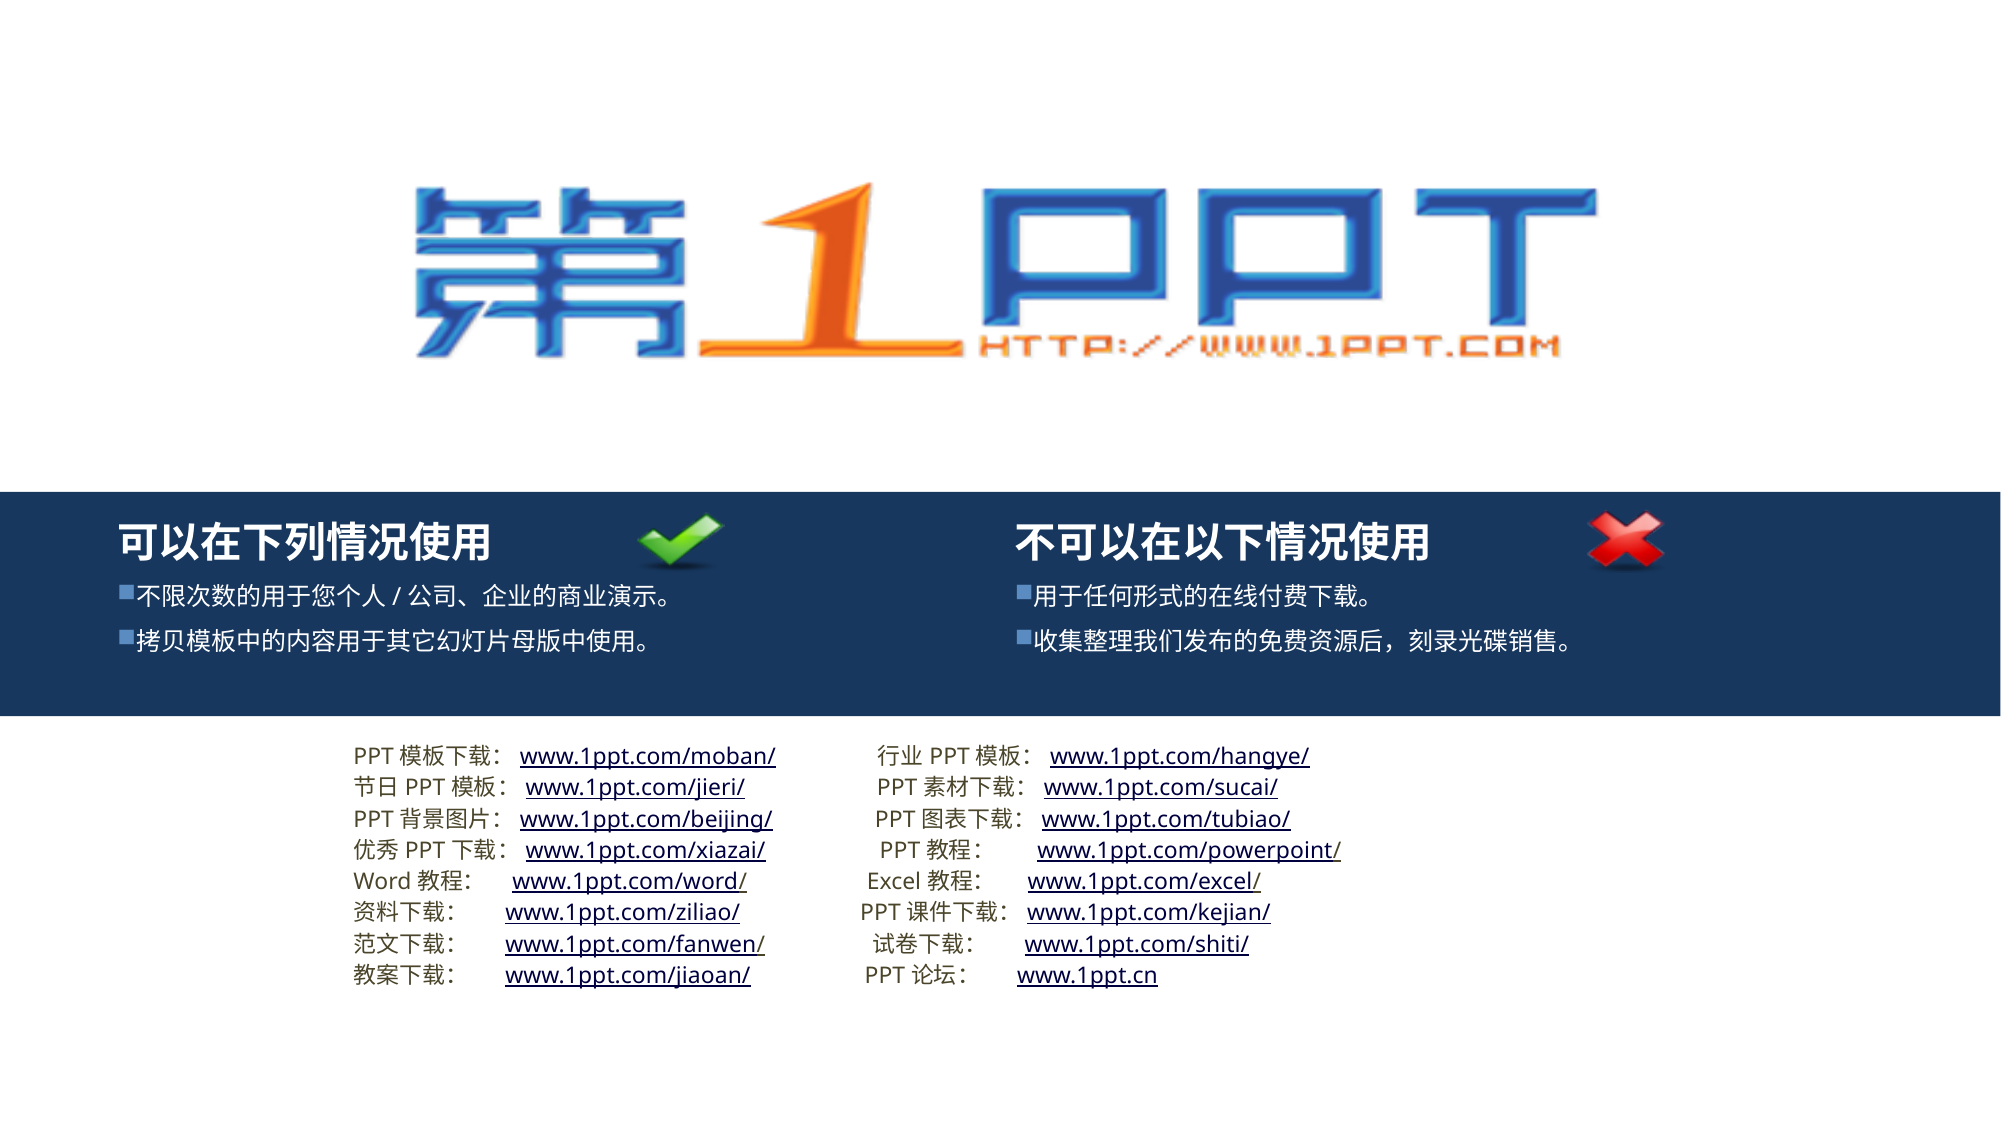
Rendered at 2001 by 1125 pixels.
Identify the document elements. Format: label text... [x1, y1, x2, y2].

picture [637, 507, 725, 573]
picture [1582, 507, 1670, 573]
picture [179, 51, 1867, 492]
text_box [0, 491, 2001, 717]
text_box 不可以在以下情况使用 用于任何形式的在线付费下载。 收集整理我们发布的免费资源后，刻录光碟销售。 [1000, 508, 1899, 762]
text_box PPT模板下载：www.1ppt.com/moban/ 行业PPT模板：www.1ppt.com/hangye/ 节日PPT模板：www.1ppt.com/jieri/ PPT素材下载：www.1ppt.com/sucai/ PPT背景图片：www.1ppt.com/beijing/ PPT图表下载：www.1ppt.com/tubiao/ 优秀PPT下载：www.1ppt.com/xiazai/ PPT教程： www.1ppt.com/powerpoint/ Word教程： www.1ppt.com/word/ Excel教程： www.1ppt.com/excel/ 资料下载： www.1ppt.com/ziliao/ PPT课件下载：www.1ppt.com/kejian/ 范文下载： www.1ppt.com/fanwen/ 试卷下载： www.1ppt.com/shiti/ 教案下载： www.1ppt.com/jiaoan/ PPT论坛： www.1ppt.cn [336, 762, 1753, 1008]
text_box 可以在下列情况使用 不限次数的用于您个人/公司、企业的商业演示。 拷贝模板中的内容用于其它幻灯片母版中使用。 [102, 508, 1001, 774]
